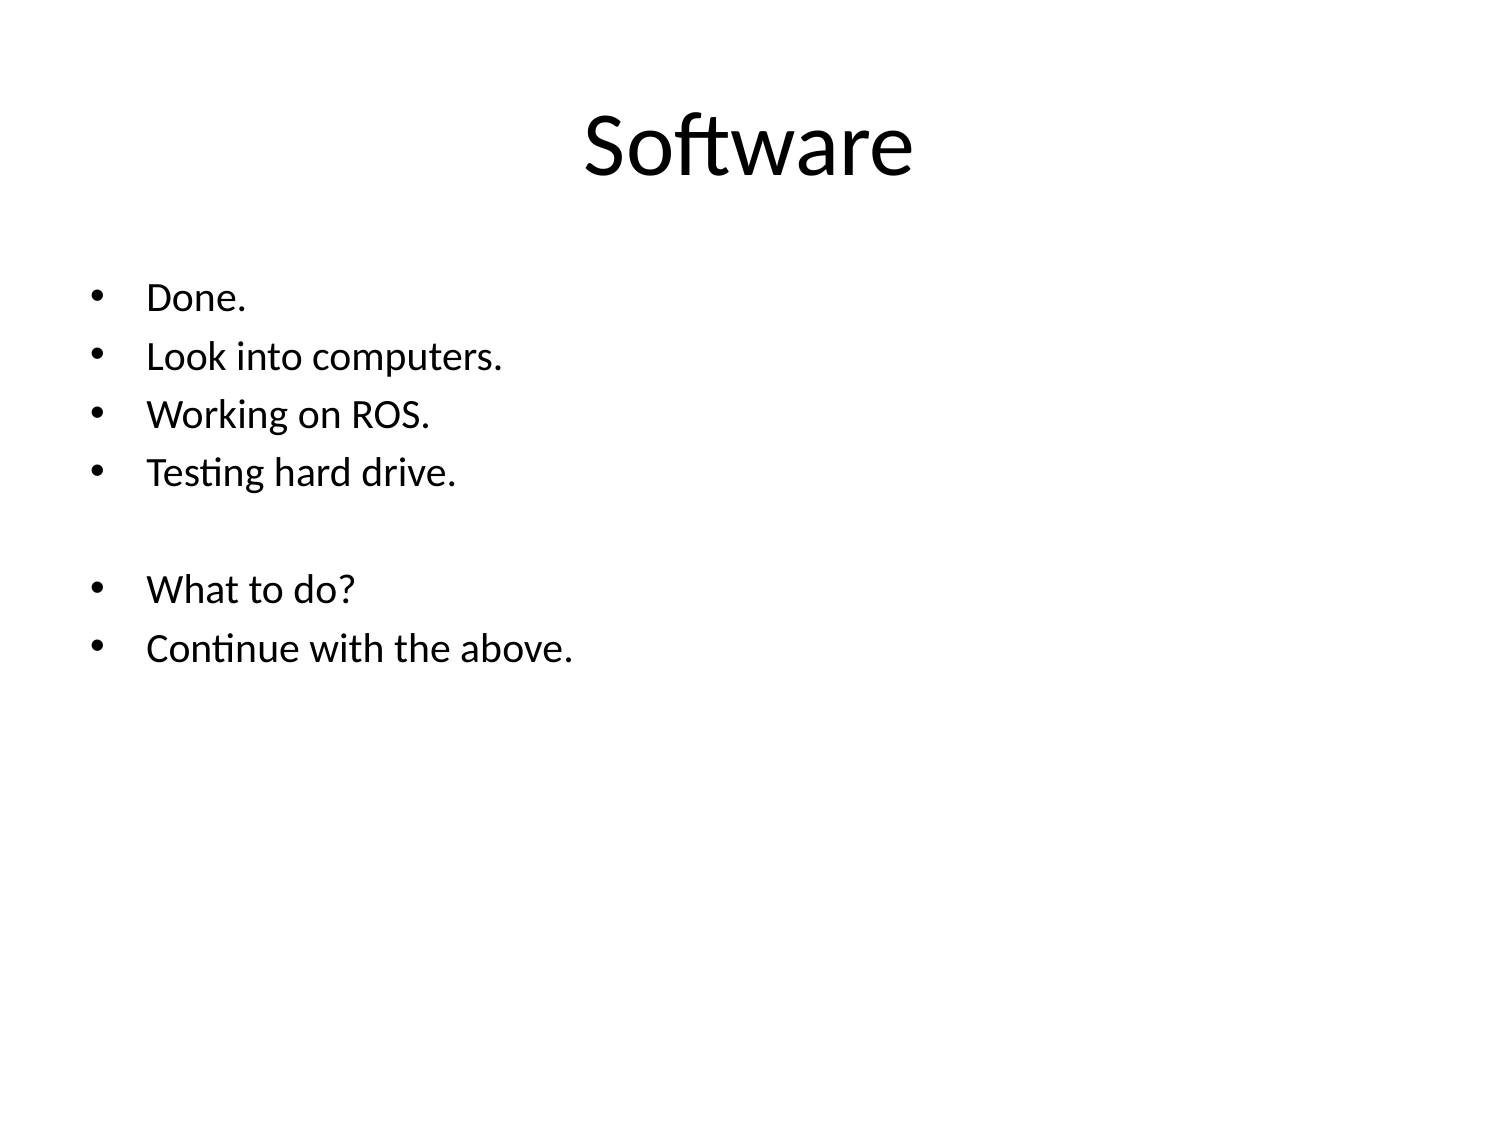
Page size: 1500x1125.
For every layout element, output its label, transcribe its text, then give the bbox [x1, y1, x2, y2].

list Done. Look into computers. Working on ROS. Testing hard drive. What to do? Continue with the above. [75, 262, 1425, 1005]
title Software [75, 45, 1425, 233]
